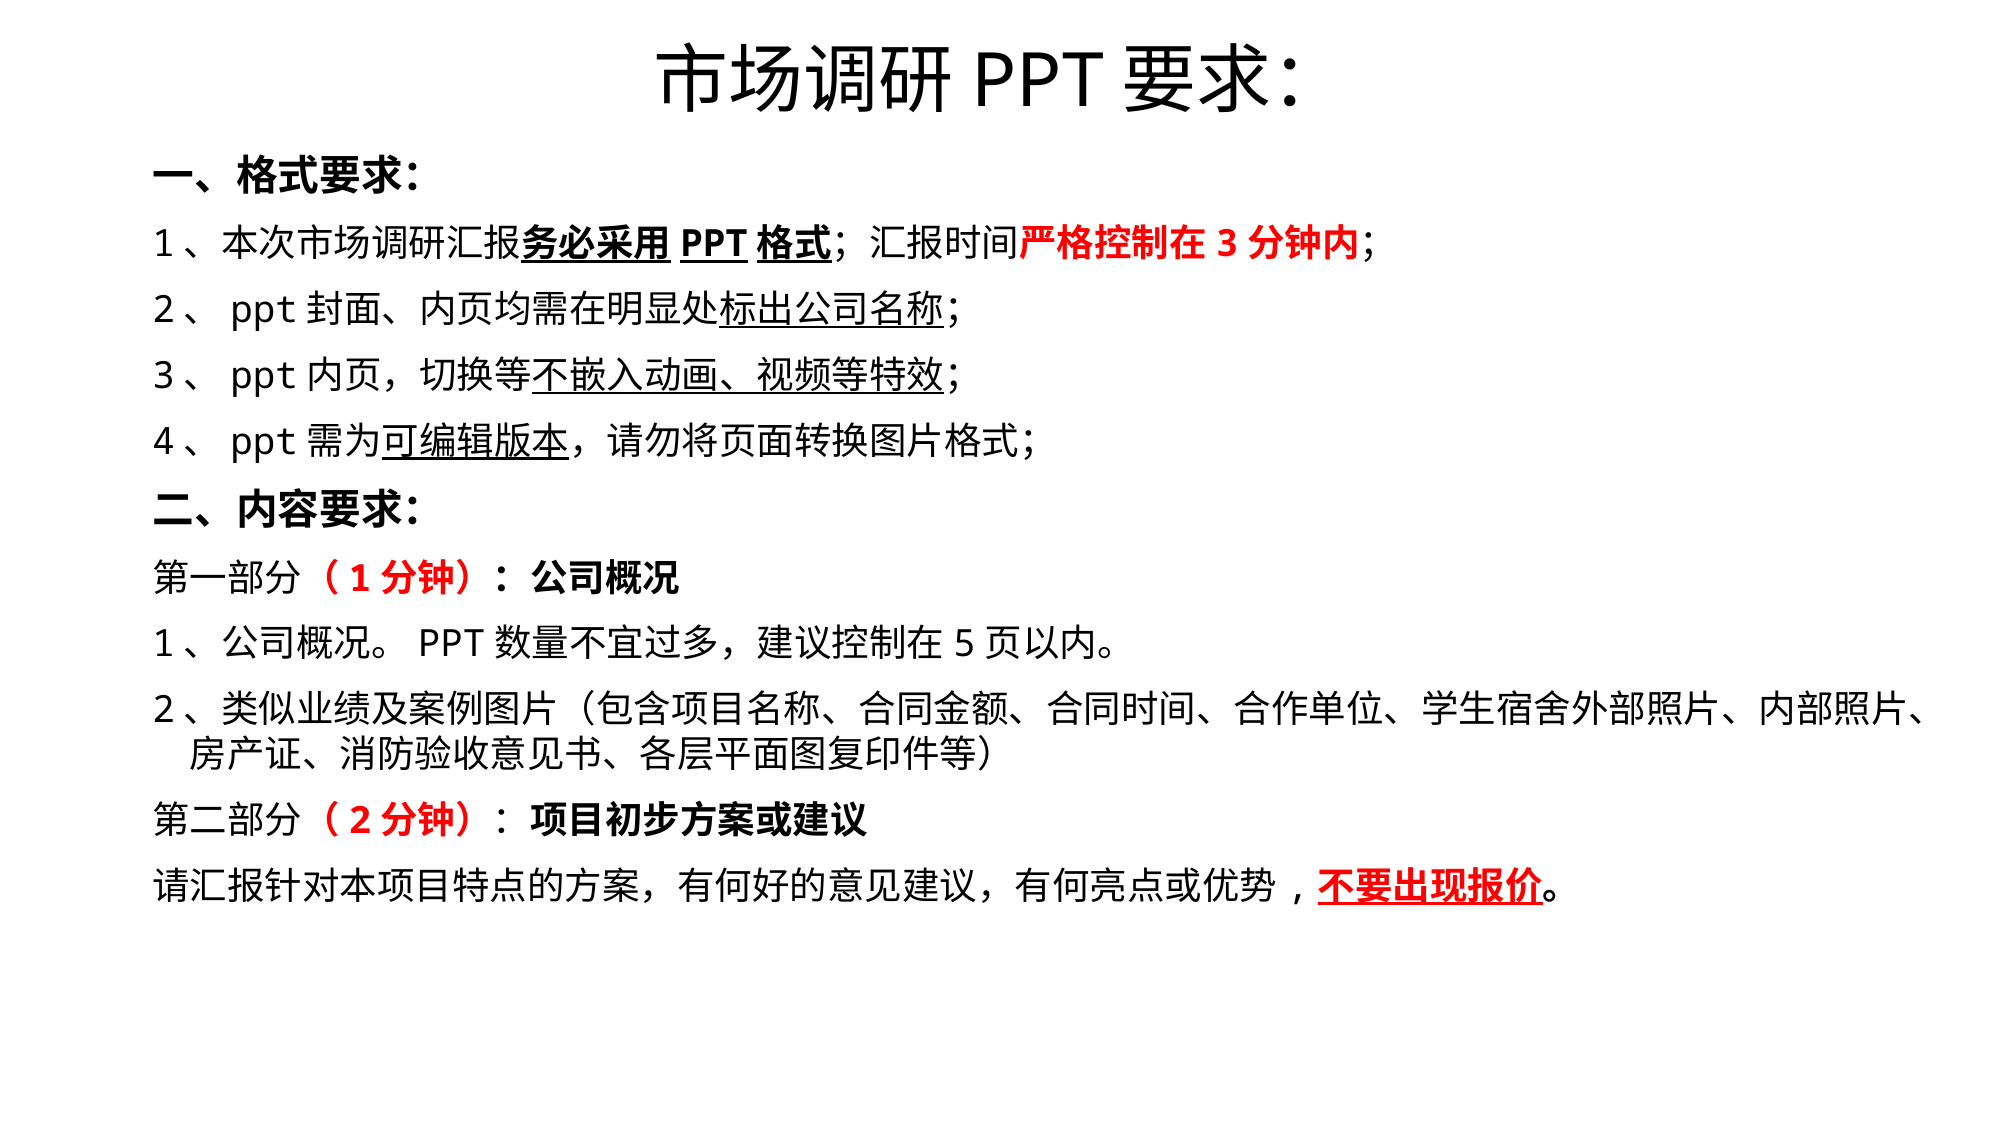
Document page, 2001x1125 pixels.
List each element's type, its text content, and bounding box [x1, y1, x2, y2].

text_box 一、格式要求： 1、本次市场调研汇报务必采用PPT格式；汇报时间严格控制在3分钟内； 2、ppt封面、内页均需在明显处标出公司名称； 3、ppt内页，切换等不嵌入动画、视频等特效； 4、ppt需为可编辑版本，请勿将页面转换图片格式； 二、内容要求： 第一部分（1分钟）：公司概况 1、公司概况。PPT数量不宜过多，建议控制在5页以内。 2、类似业绩及案例图片（包含项目名称、合同金额、合同时间、合作单位、学生宿舍外部照片、内部照片、房产证、消防验收意见书、各层平面图复印件等） 第二部分（2分钟）：项目初步方案或建议 请汇报针对本项目特点的方案，有何好的意见建议，有何亮点或优势,不要出现报价。 [137, 153, 1925, 974]
text_box 市场调研PPT要求： [0, 0, 2000, 153]
